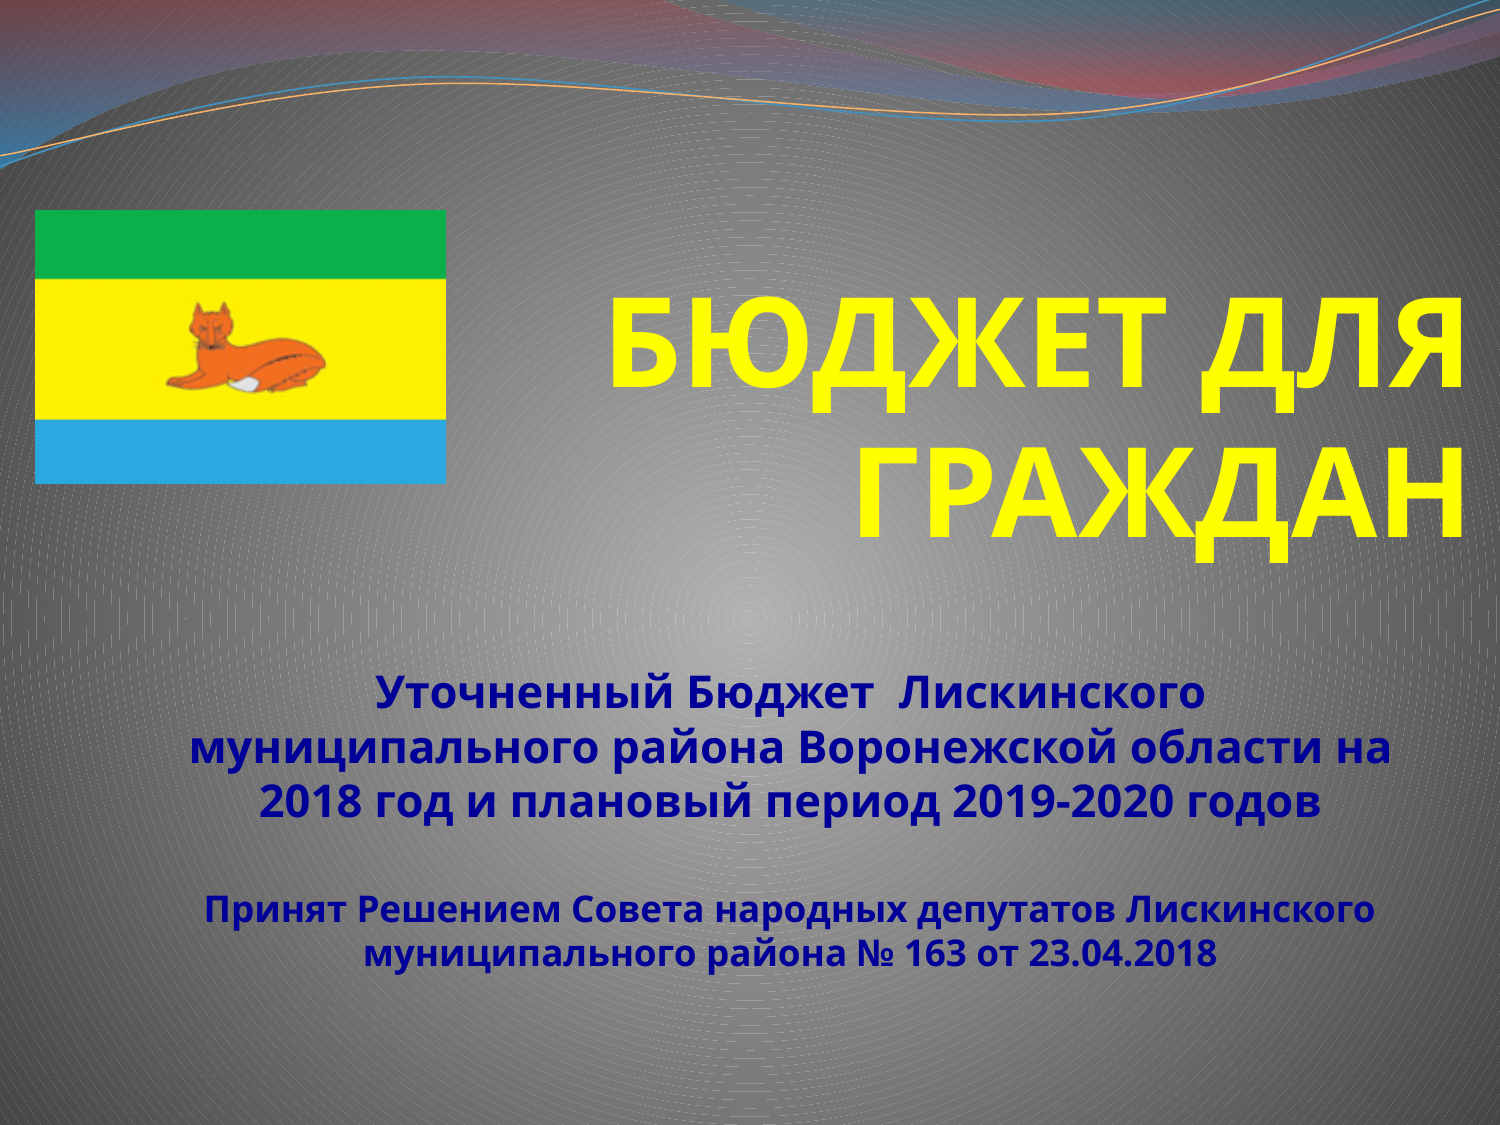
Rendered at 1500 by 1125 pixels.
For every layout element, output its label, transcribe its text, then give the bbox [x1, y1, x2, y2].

title Безвозмездные поступления в бюджет Лискинского муниципального района на 2018 год – 1 097 835,7 тыс.рублей [27, 211, 453, 494]
subtitle Уточненный Бюджет Лискинского муниципального района Воронежской области на 2018 год и плановый период 2019-2020 годов Принят Решением Совета народных депутатов Лискинского муниципального района № 163 от 23.04.2018 [164, 656, 1425, 985]
title БЮДЖЕТ ДЛЯ ГРАЖДАН [0, 87, 1477, 563]
picture [34, 210, 446, 484]
